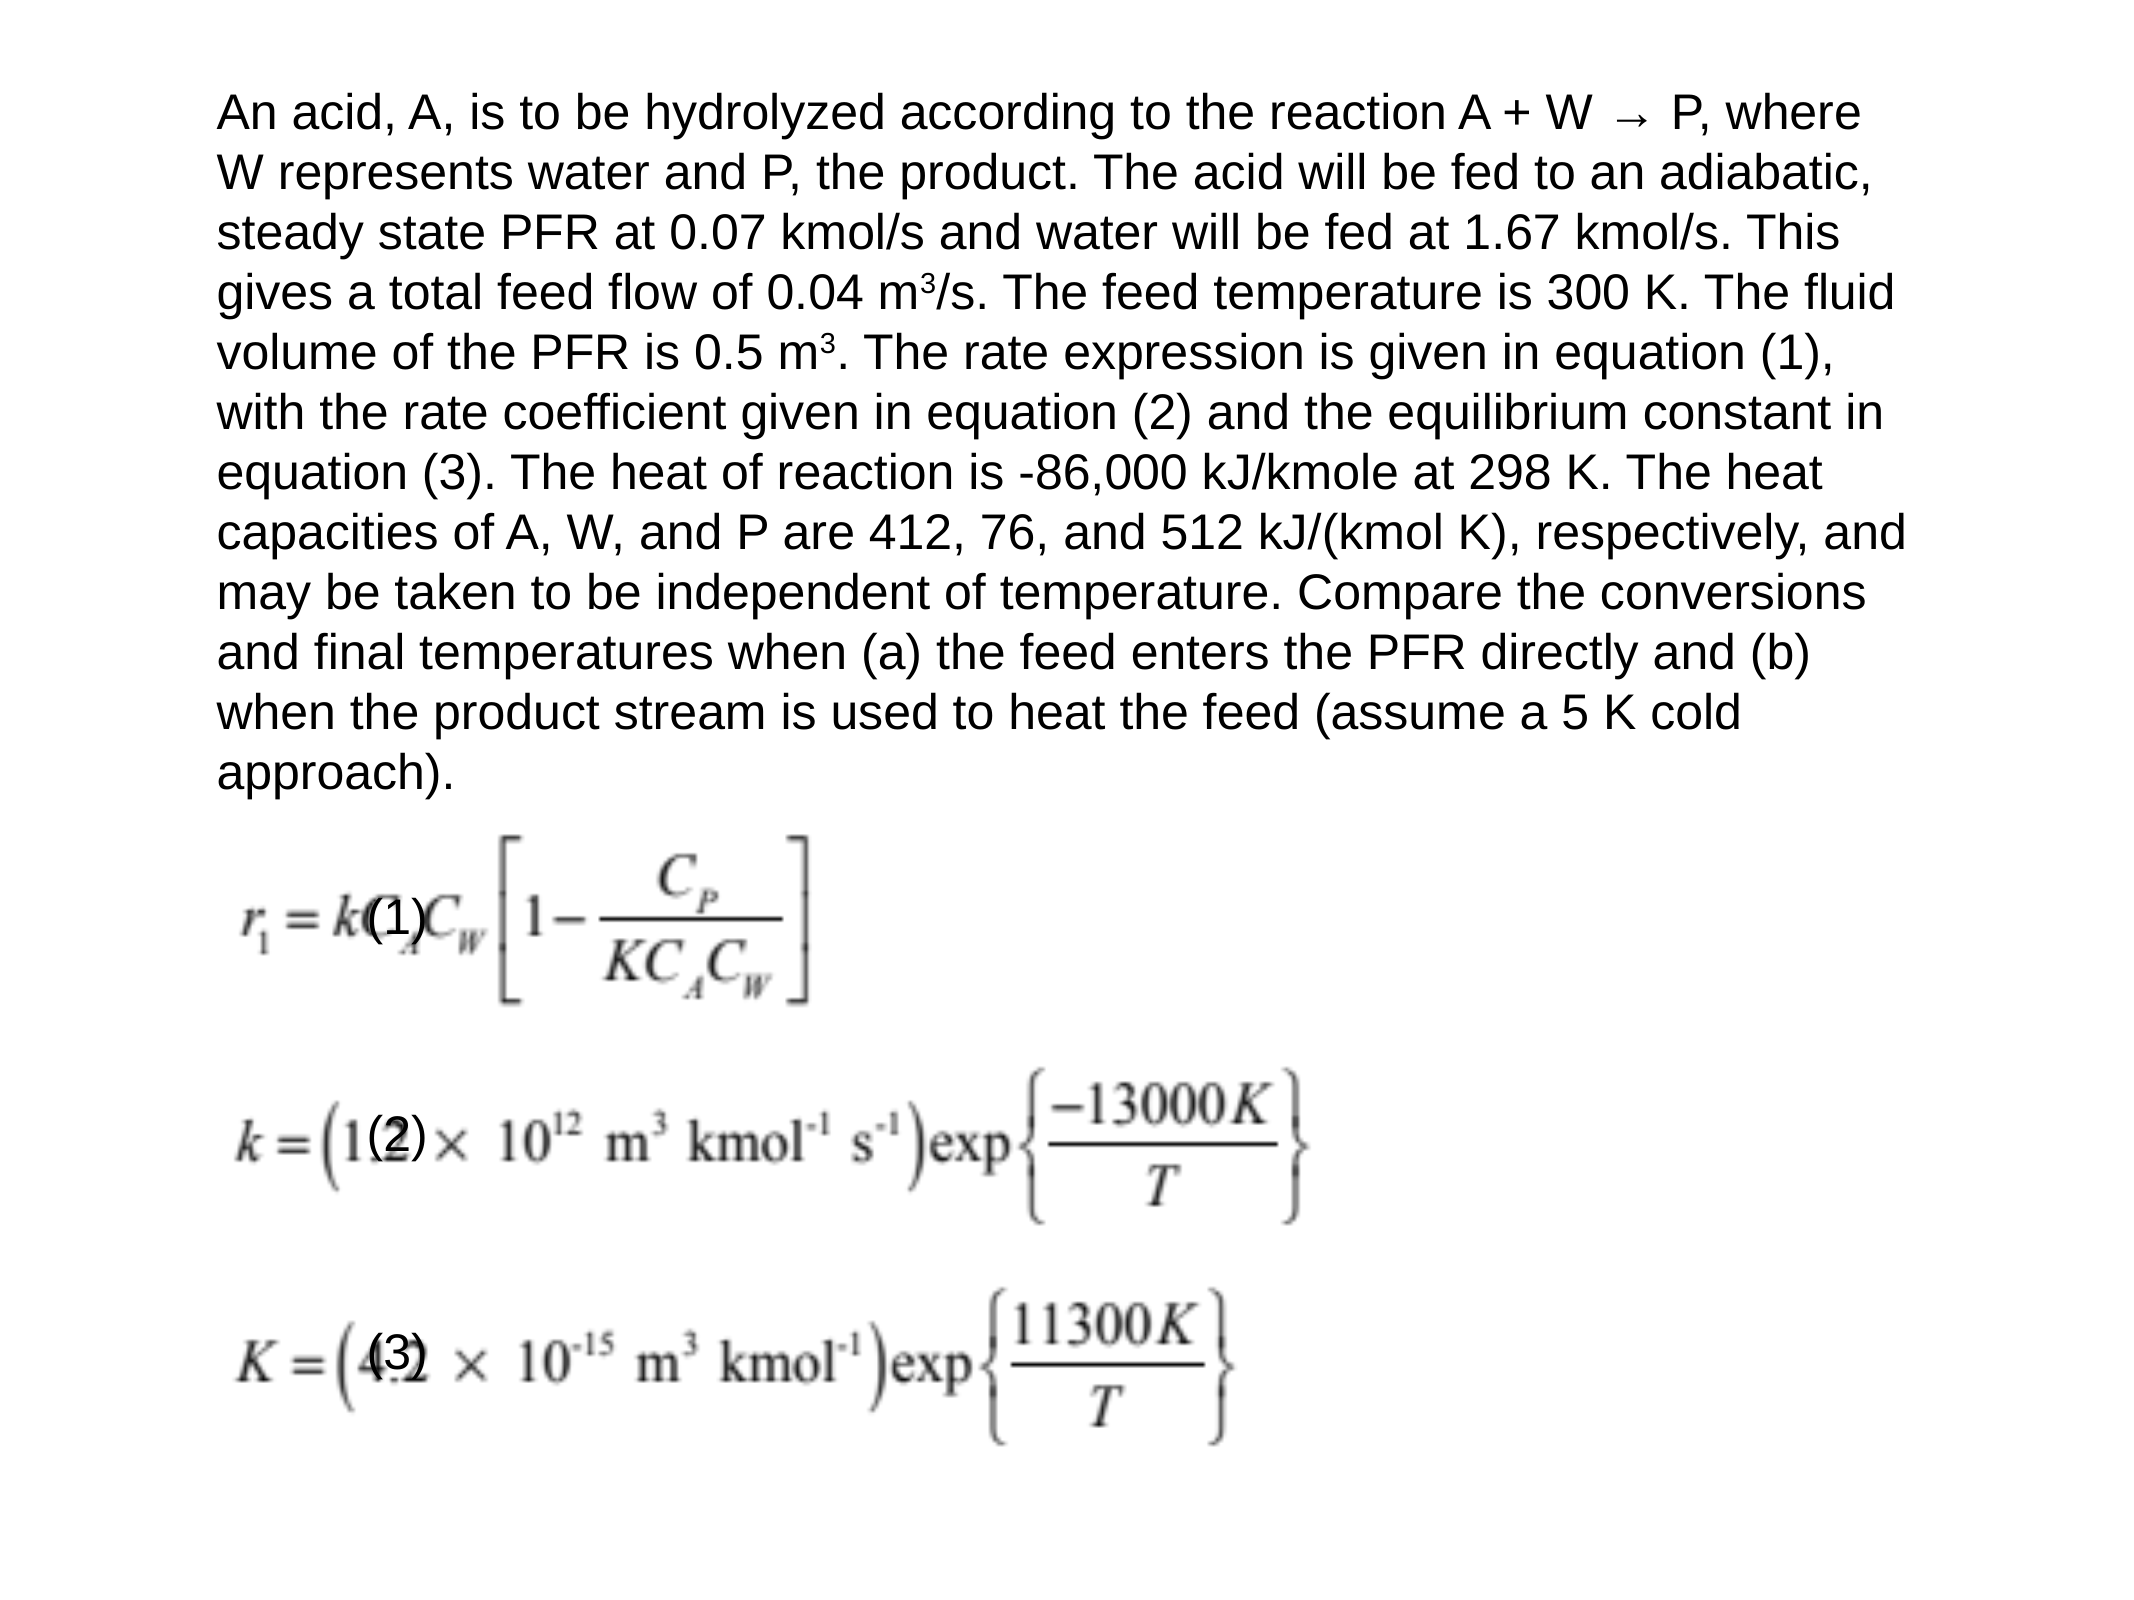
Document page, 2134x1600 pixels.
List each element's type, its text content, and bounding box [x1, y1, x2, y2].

list An acid, A, is to be hydrolyzed according to the reaction A + W → P, where W represents water and P, the product. The acid will be fed to an adiabatic, steady state PFR at 0.07 kmol/s and water will be fed at 1.67 kmol/s. This gives a total feed flow of 0.04 m3/s. The feed temperature is 300 K. The fluid volume of the PFR is 0.5 m3. The rate expression is given in equation (1), with the rate coefficient given in equation (2) and the equilibrium constant in equation (3). The heat of reaction is -86,000 kJ/kmole at 298 K. The heat capacities of A, W, and P are 412, 76, and 512 kJ/(kmol K), respectively, and may be taken to be independent of temperature. Compare the conversions and final temperatures when (a) the feed enters the PFR directly and (b) when the product stream is used to heat the feed (assume a 5 K cold approach). (1) (2) (3) [208, 70, 1925, 1478]
picture [233, 822, 813, 1008]
picture [228, 1053, 1315, 1230]
picture [226, 1274, 1242, 1451]
